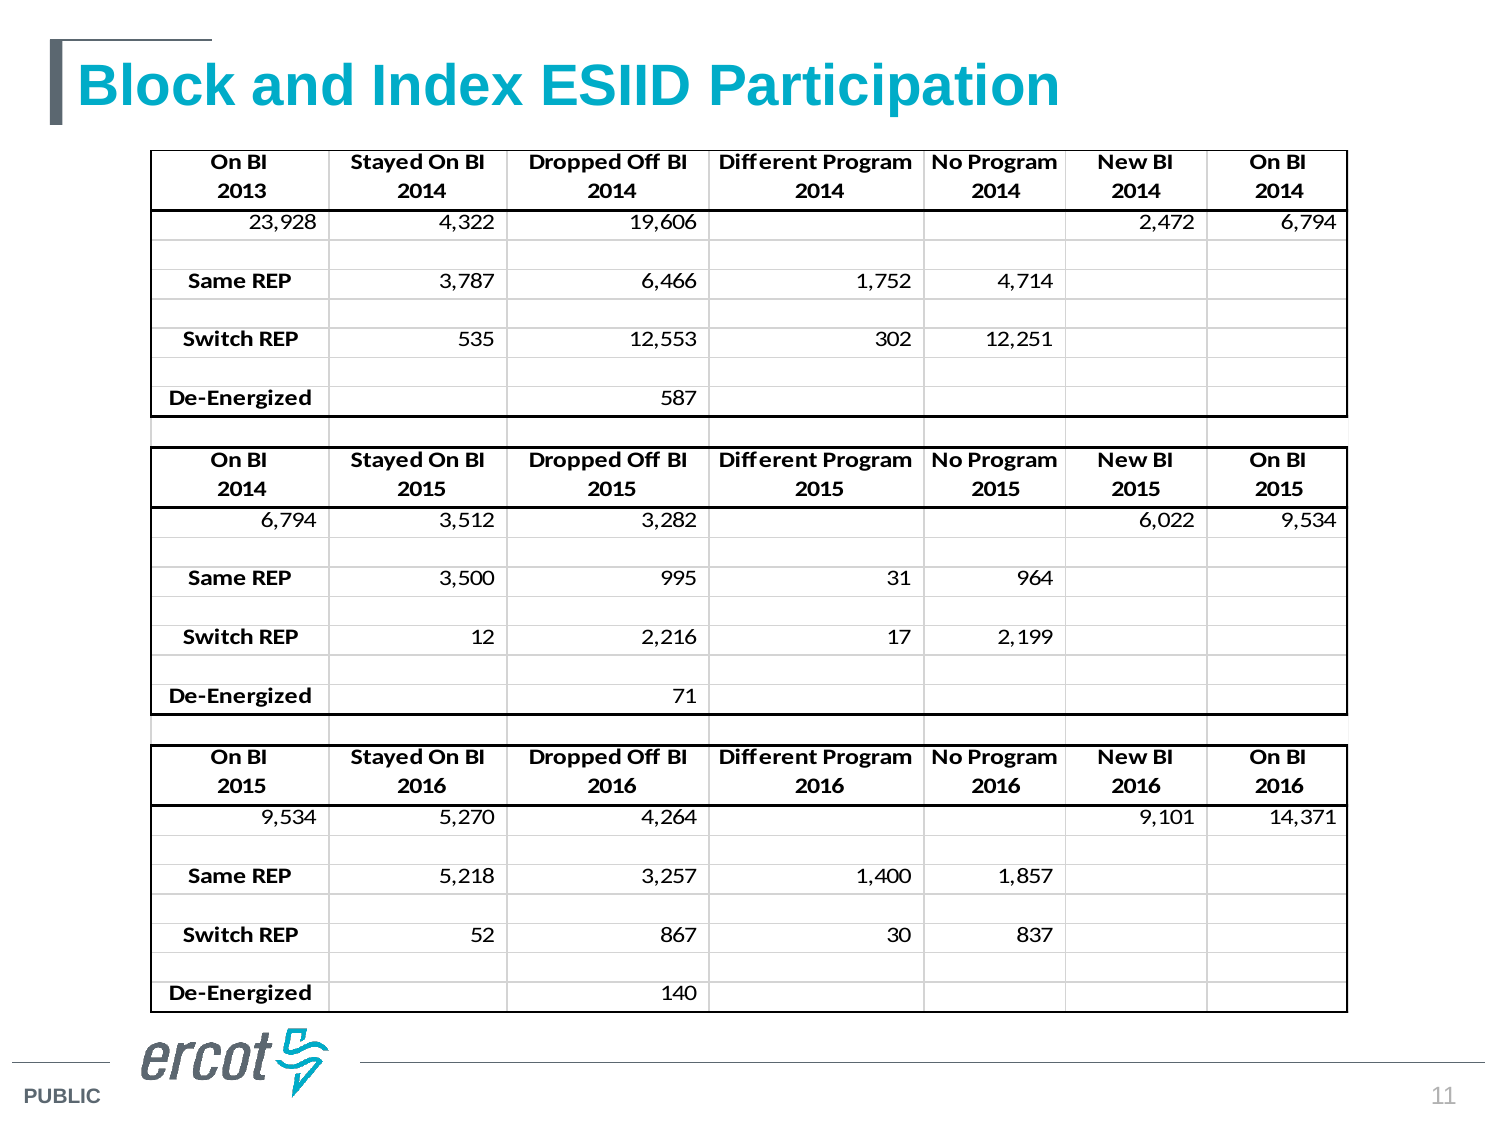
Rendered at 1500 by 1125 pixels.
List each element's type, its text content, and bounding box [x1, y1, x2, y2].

title Block and Index ESIID Participation [62, 39, 1450, 125]
slide_number 11 [1400, 1076, 1488, 1113]
picture [137, 1024, 332, 1100]
picture [149, 149, 1351, 1014]
